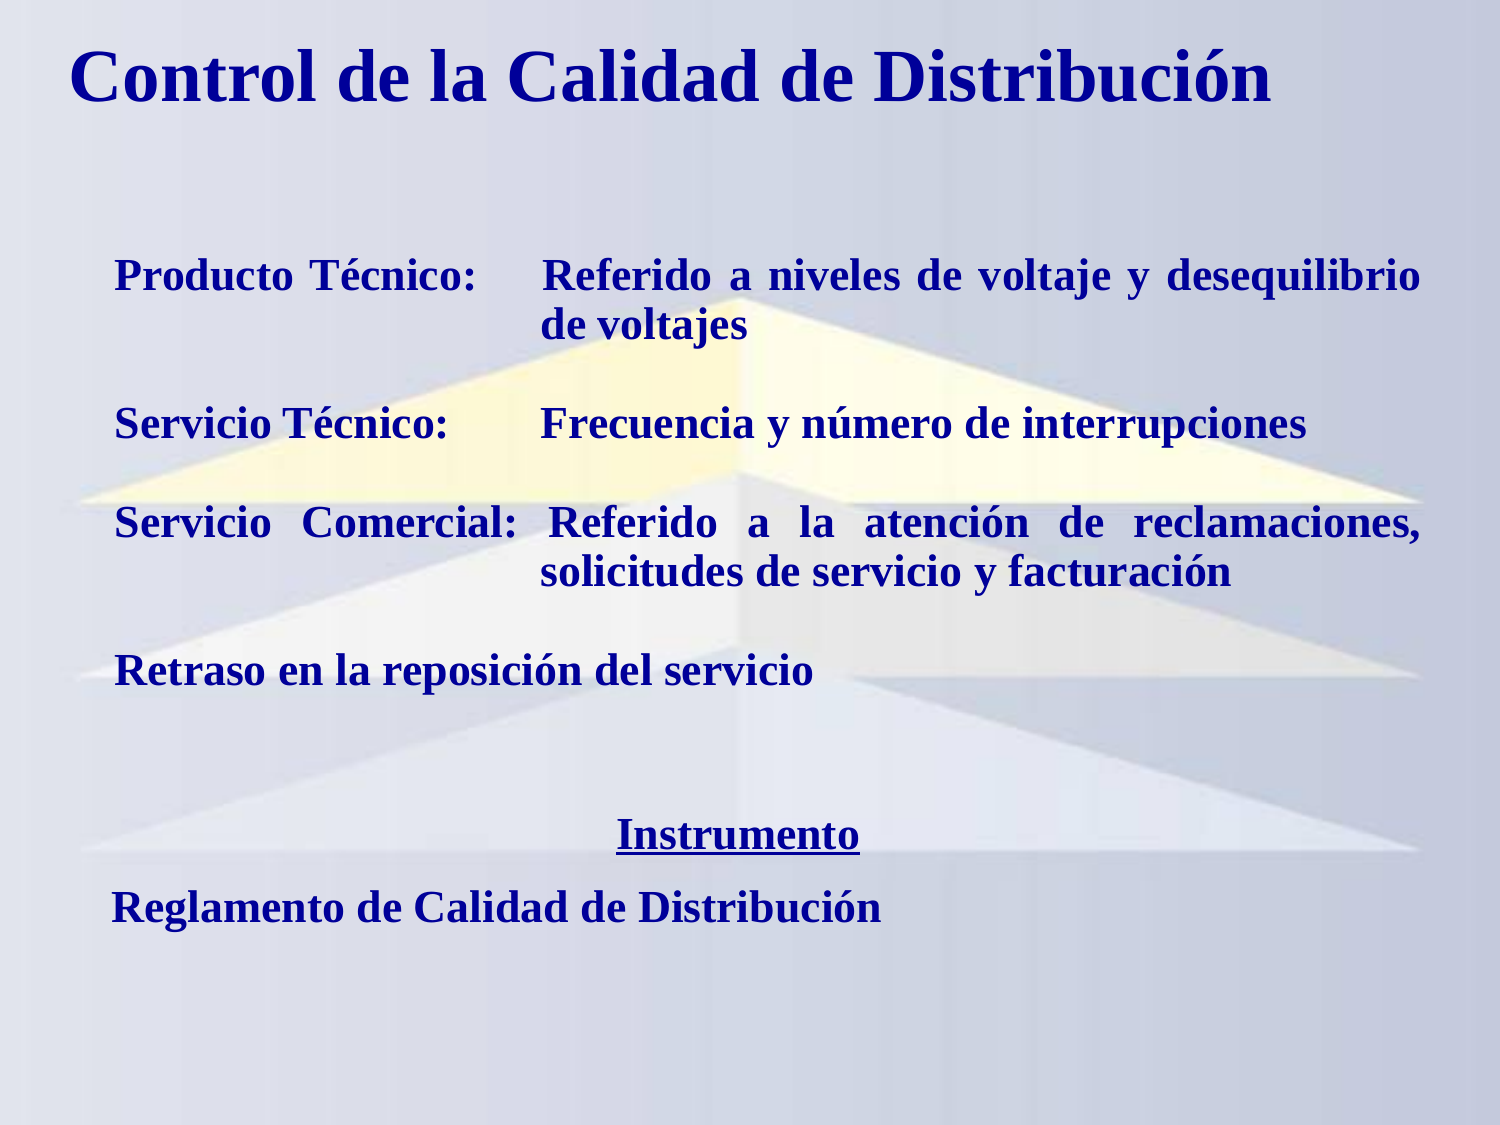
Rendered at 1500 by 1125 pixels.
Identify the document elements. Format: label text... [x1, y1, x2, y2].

text_box Control de la Calidad de Distribución [53, 19, 1289, 124]
picture [0, 0, 1500, 1125]
text_box Producto Técnico: Referido a niveles de voltaje y desequilibrio de voltajes Servicio Técnico: Frecuencia y número de interrupciones Servicio Comercial: Referido a la atención de reclamaciones, solicitudes de servicio y facturación Retraso en la reposición del servicio [99, 493, 1438, 704]
text_box Producto Técnico: Referido a niveles de voltaje y desequilibrio de voltajes Servicio Técnico: Frecuencia y número de interrupciones Servicio Comercial: Referido a la atención de reclamaciones, solicitudes de servicio y facturación Retraso en la reposición del servicio [99, 243, 1438, 422]
text_box [99, 422, 1441, 493]
text_box Reglamento de Calidad de Distribución [96, 876, 1435, 941]
text_box Instrumento [537, 796, 939, 866]
